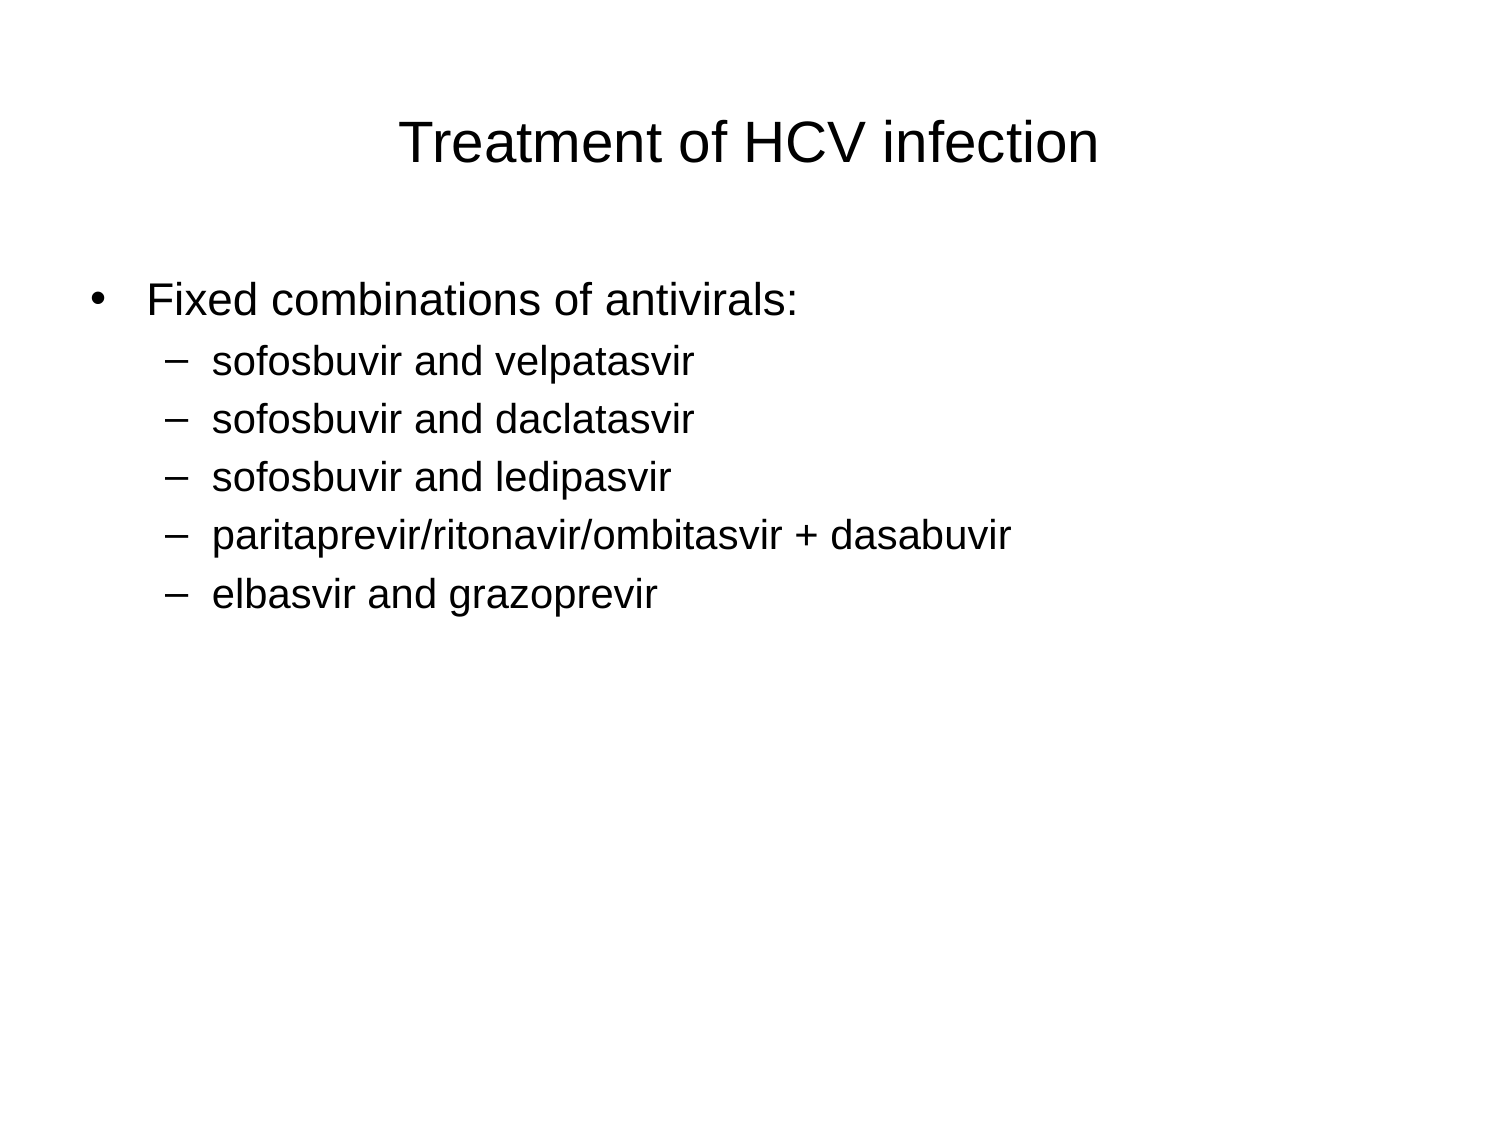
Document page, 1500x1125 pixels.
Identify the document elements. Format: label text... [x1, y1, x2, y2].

title Treatment of HCV infection [75, 45, 1425, 233]
list Fixed combinations of antivirals: sofosbuvir and velpatasvir sofosbuvir and daclatasvir sofosbuvir and ledipasvir paritaprevir/ritonavir/ombitasvir + dasabuvir elbasvir and grazoprevir [75, 262, 1425, 1005]
